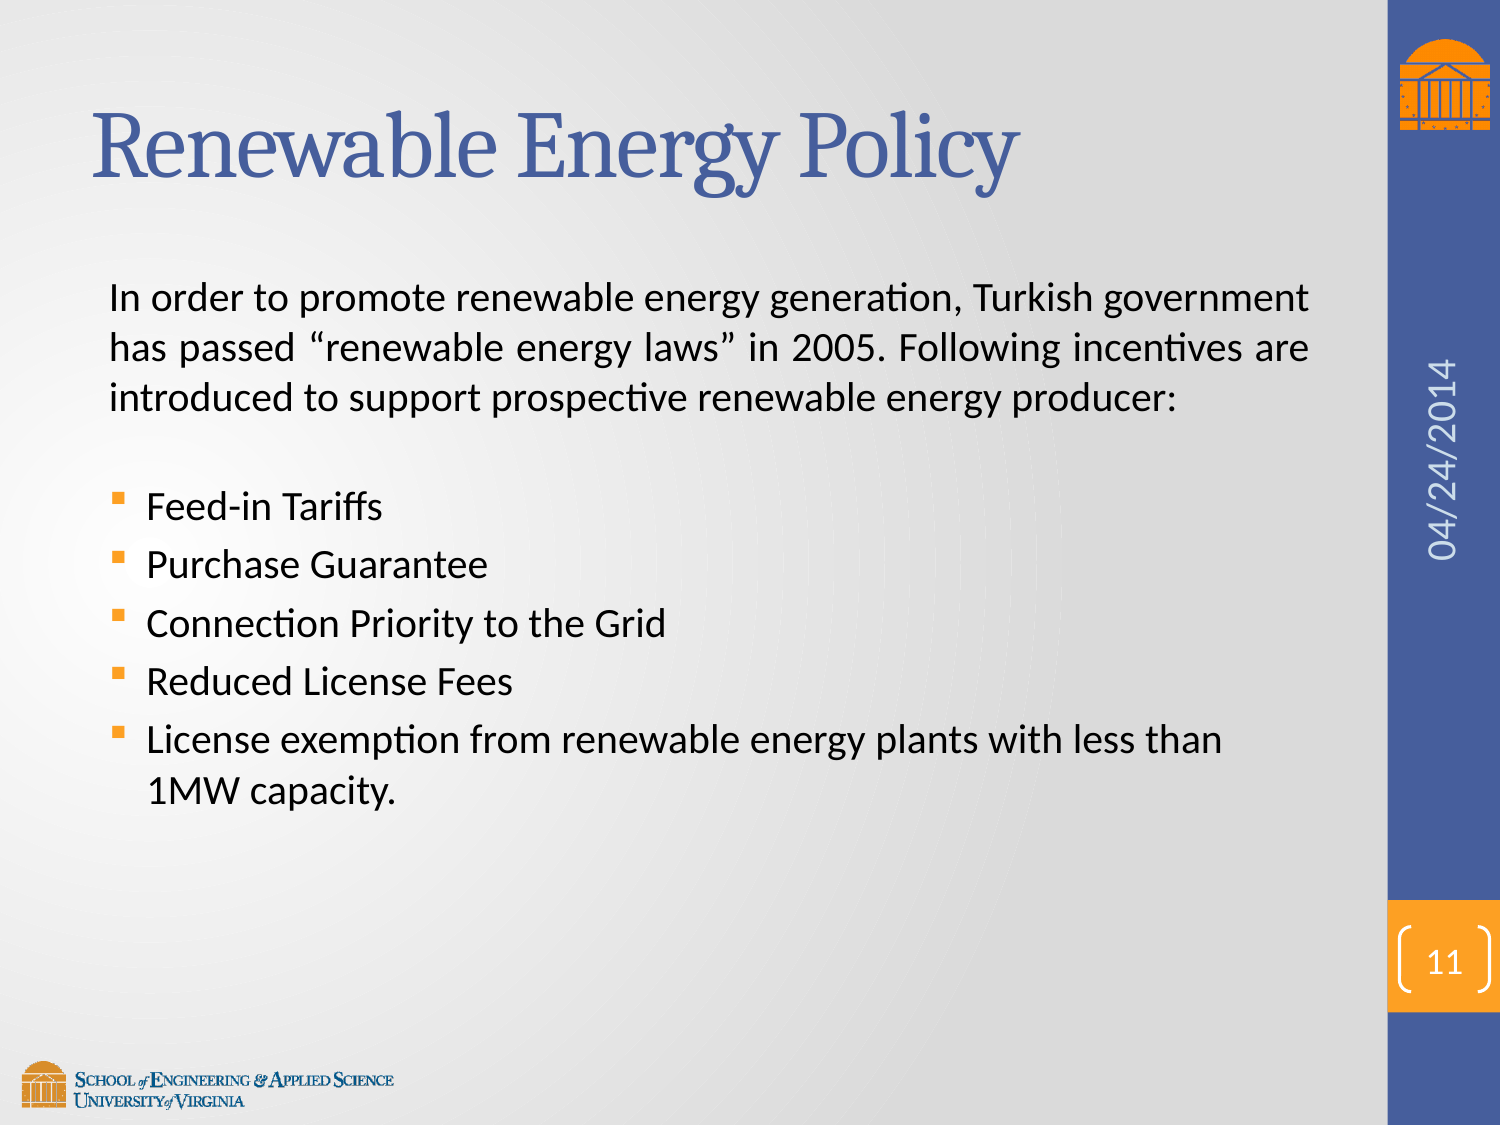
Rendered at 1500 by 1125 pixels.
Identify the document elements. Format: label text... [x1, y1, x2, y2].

slide_number 11 [1397, 925, 1492, 994]
title Renewable Energy Policy [75, 45, 1325, 233]
picture [21, 1061, 394, 1110]
list In order to promote renewable energy generation, Turkish government has passed “renewable energy laws” in 2005. Following incentives are introduced to support prospective renewable energy producer: Feed-in Tariffs Purchase Guarantee Connection Priority to the Grid Reduced License Fees License exemption from renewable energy plants with less than 1MW capacity. [75, 262, 1325, 1050]
picture [1400, 39, 1490, 130]
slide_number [1408, 317, 1469, 577]
